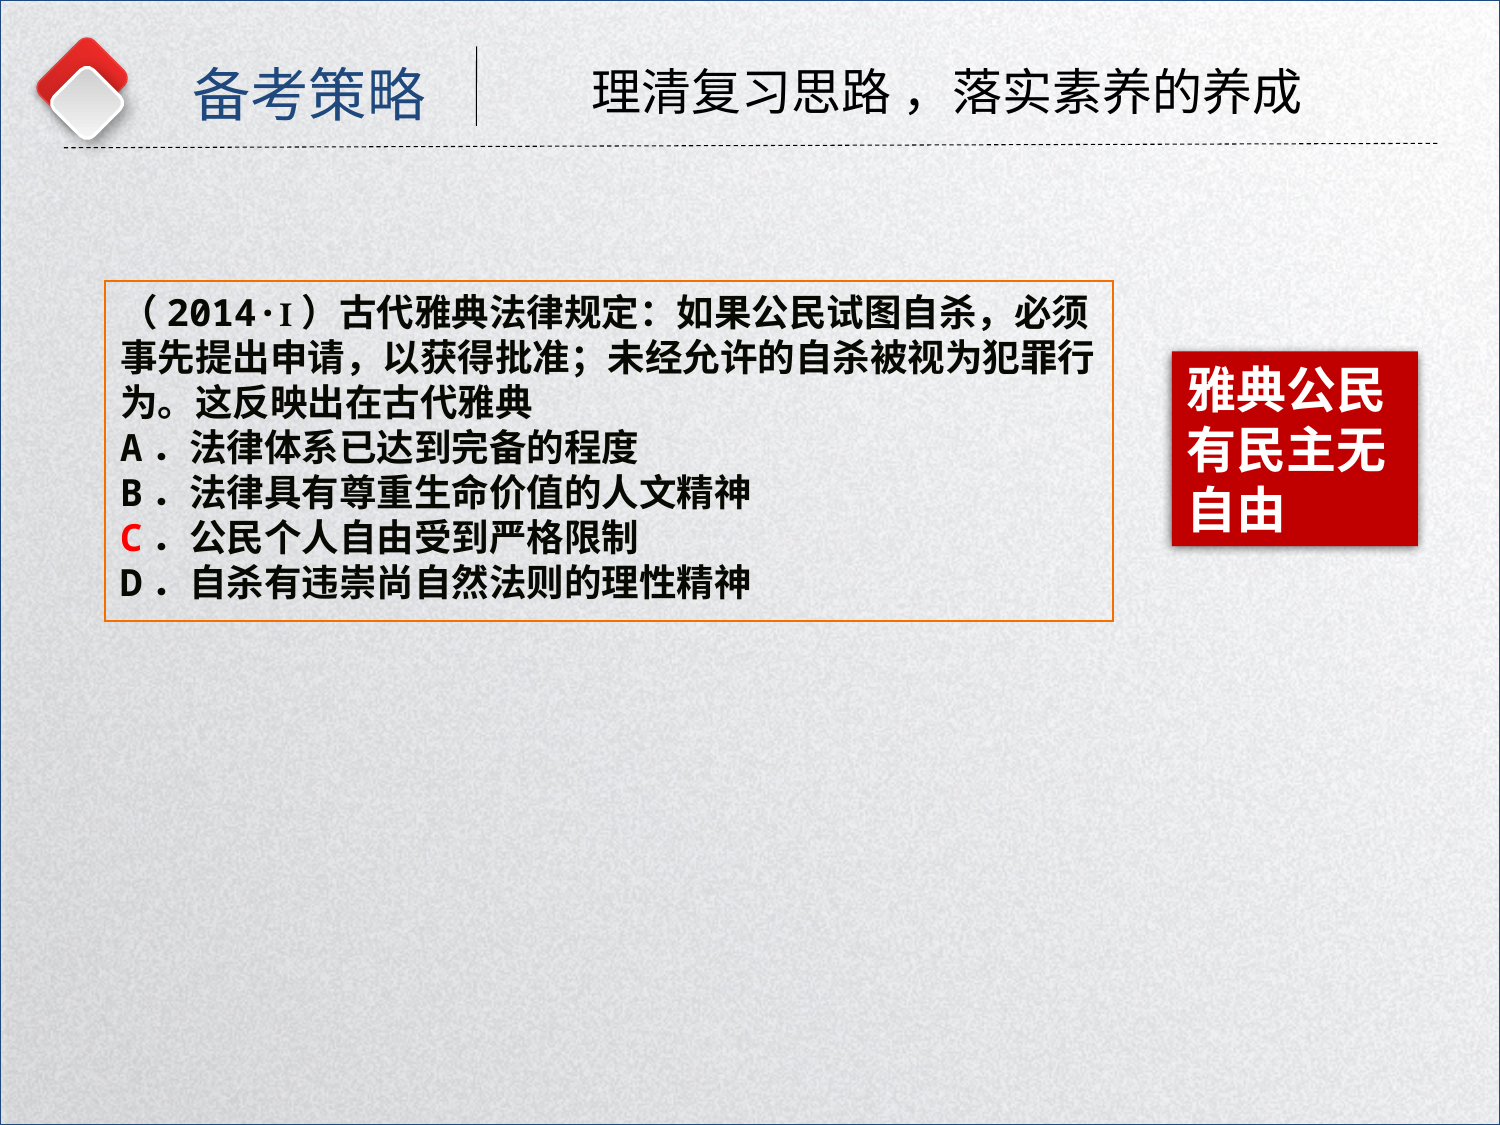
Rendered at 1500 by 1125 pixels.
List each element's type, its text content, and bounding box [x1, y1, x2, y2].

text_box [51, 67, 123, 139]
text_box 备考策略 [143, 50, 475, 136]
text_box [37, 38, 127, 104]
text_box 理清复习思路 ，落实素养的养成 [576, 53, 1318, 129]
text_box （2014·Ⅰ）古代雅典法律规定：如果公民试图自杀，必须事先提出申请，以获得批准；未经允许的自杀被视为犯罪行为。这反映出在古代雅典 A．法律体系已达到完备的程度 B．法律具有尊重生命价值的人文精神 C．公民个人自由受到严格限制 D．自杀有违崇尚自然法则的理性精神 [104, 280, 1114, 622]
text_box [63, 143, 1439, 148]
text_box 雅典公民有民主无自由 [1171, 351, 1418, 547]
picture [1, 1, 1499, 1124]
